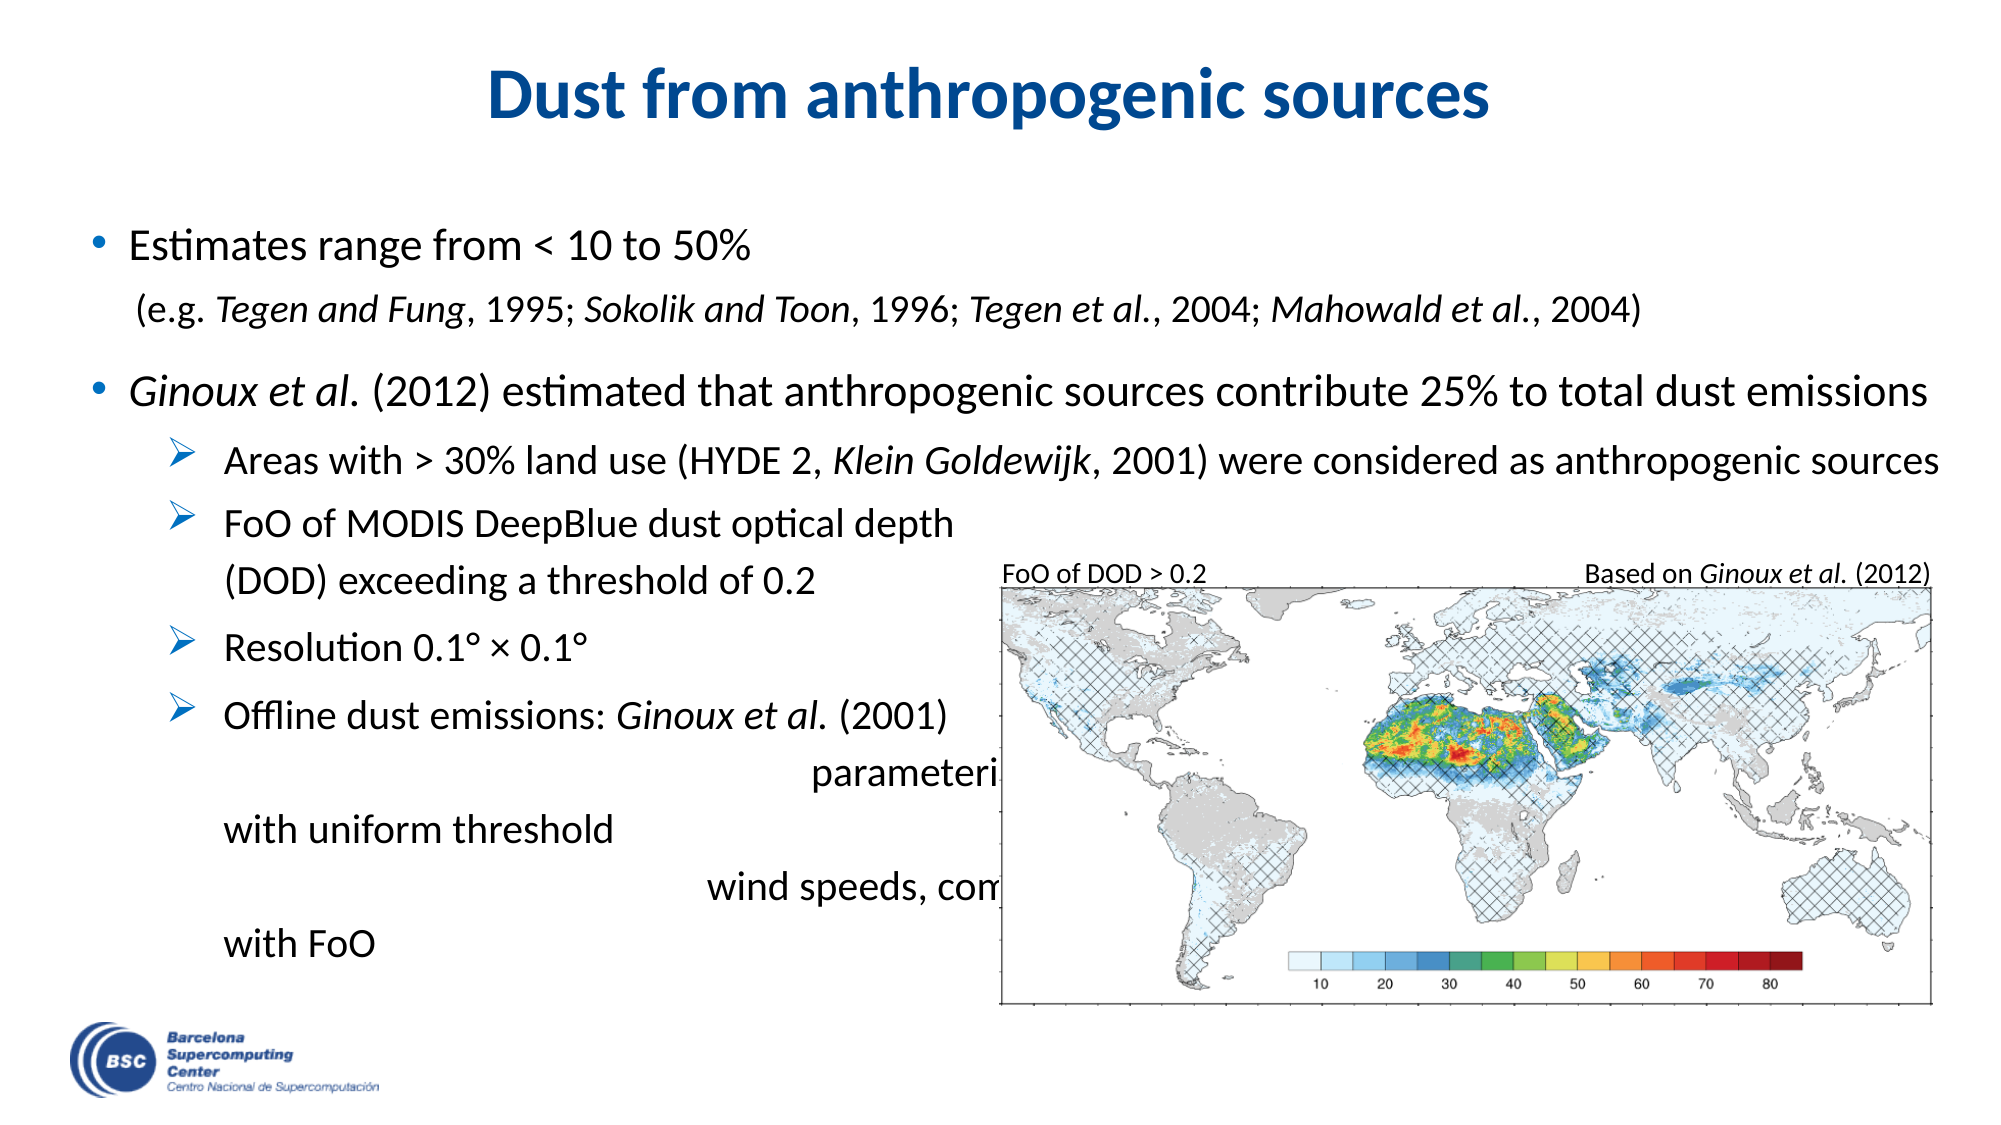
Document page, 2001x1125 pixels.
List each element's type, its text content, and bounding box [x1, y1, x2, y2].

text_box Estimates range from < 10 to 50% (e.g. Tegen and Fung, 1995; Sokolik and Toon, 1996; Tegen et al., 2004; Mahowald et al., 2004) Ginoux et al. (2012) estimated that anthropogenic sources contribute 25% to total dust emissions Areas with > 30% land use (HYDE 2, Klein Goldewijk, 2001) were considered as anthropogenic sources [76, 199, 1989, 563]
picture [999, 586, 1933, 1006]
text_box Based on Ginoux et al. (2012) [1569, 546, 2000, 597]
list FoO of MODIS DeepBlue dust optical depth (DOD) exceeding a threshold of 0.2 Resolution 0.1° × 0.1° Offline dust emissions: Ginoux et al. (2001) parameterization with uniform threshold wind speeds, combined with FoO [76, 563, 1138, 1125]
title Dust from anthropogenic sources [76, 26, 1920, 164]
text_box FoO of DOD > 0.2 [987, 563, 1364, 597]
picture [70, 1022, 76, 1098]
